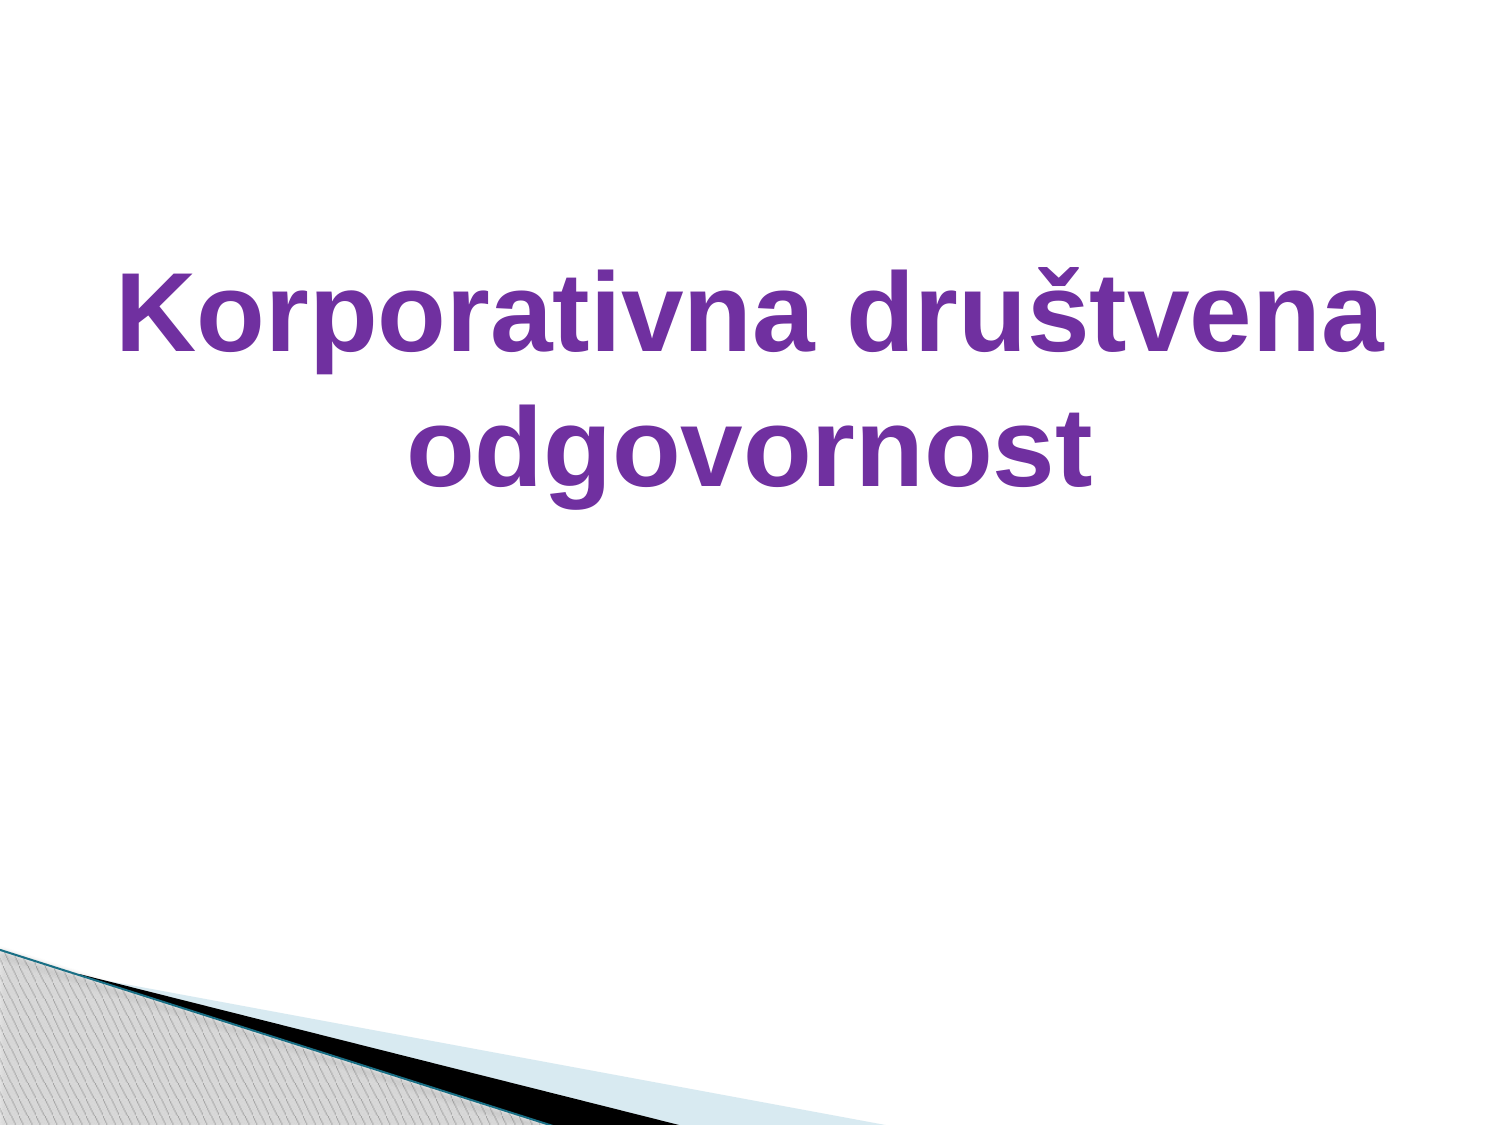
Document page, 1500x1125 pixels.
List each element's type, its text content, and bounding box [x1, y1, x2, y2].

title Korporativna društvena odgovornost [75, 45, 1425, 704]
